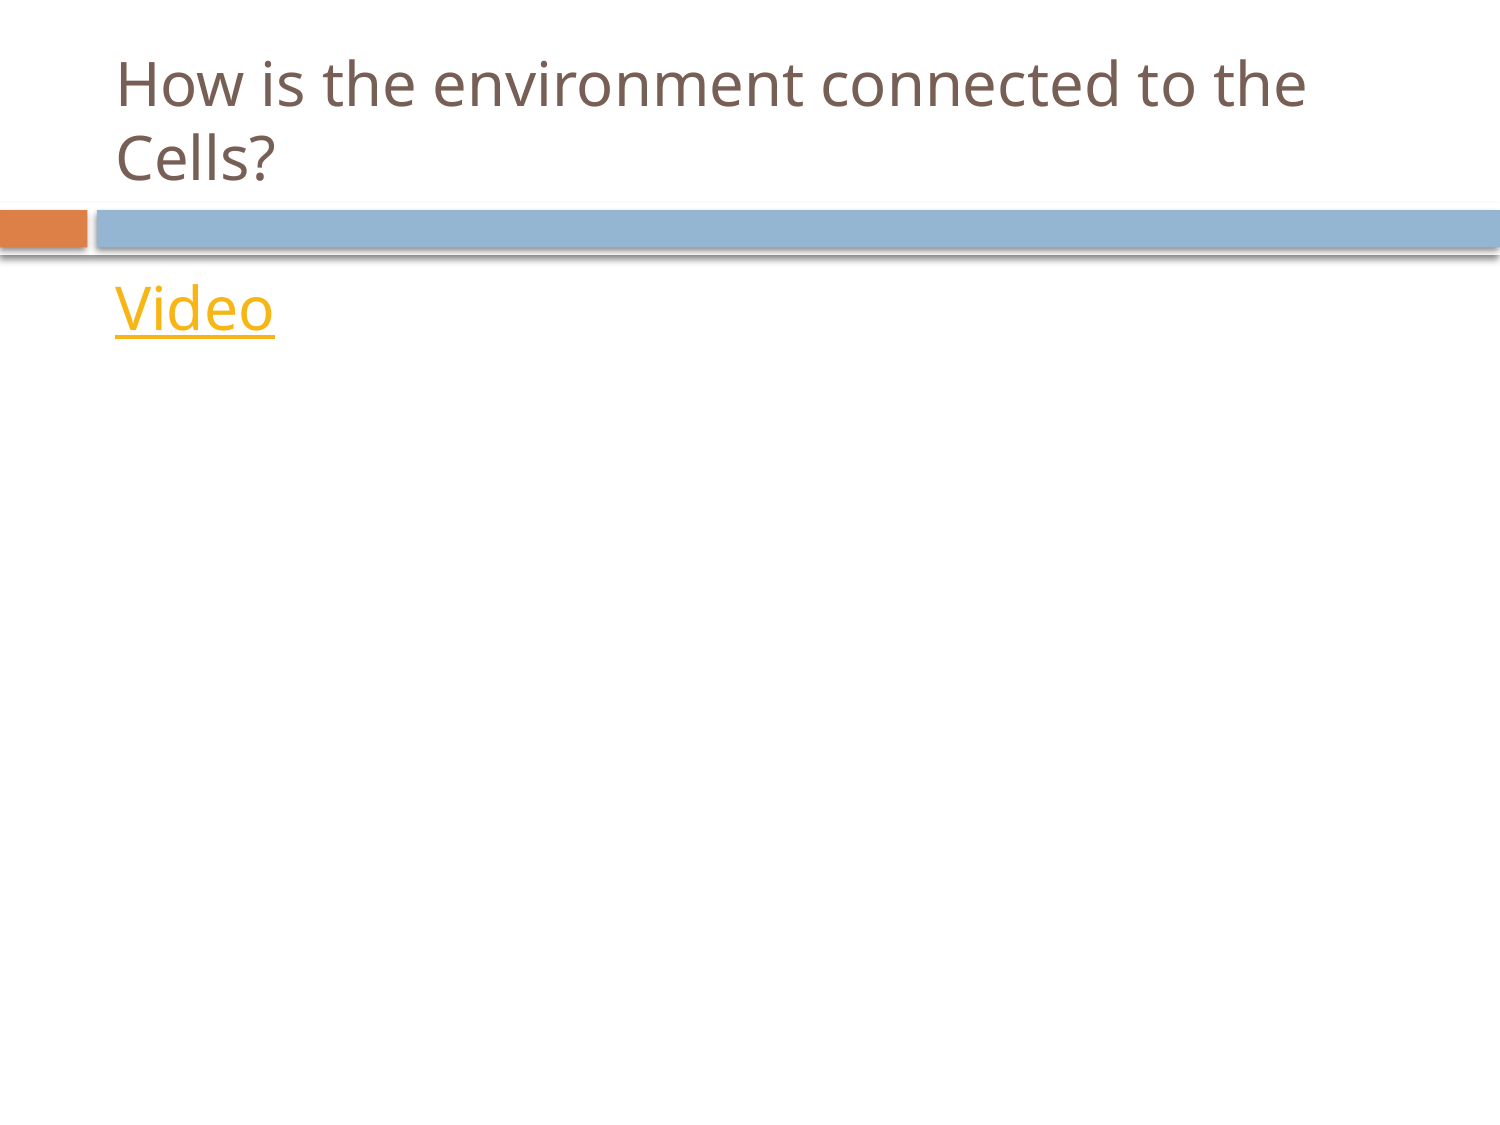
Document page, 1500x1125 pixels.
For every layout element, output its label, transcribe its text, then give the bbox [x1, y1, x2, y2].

title How is the environment connected to the Cells? [100, 37, 1438, 200]
list Video [100, 262, 1438, 1000]
